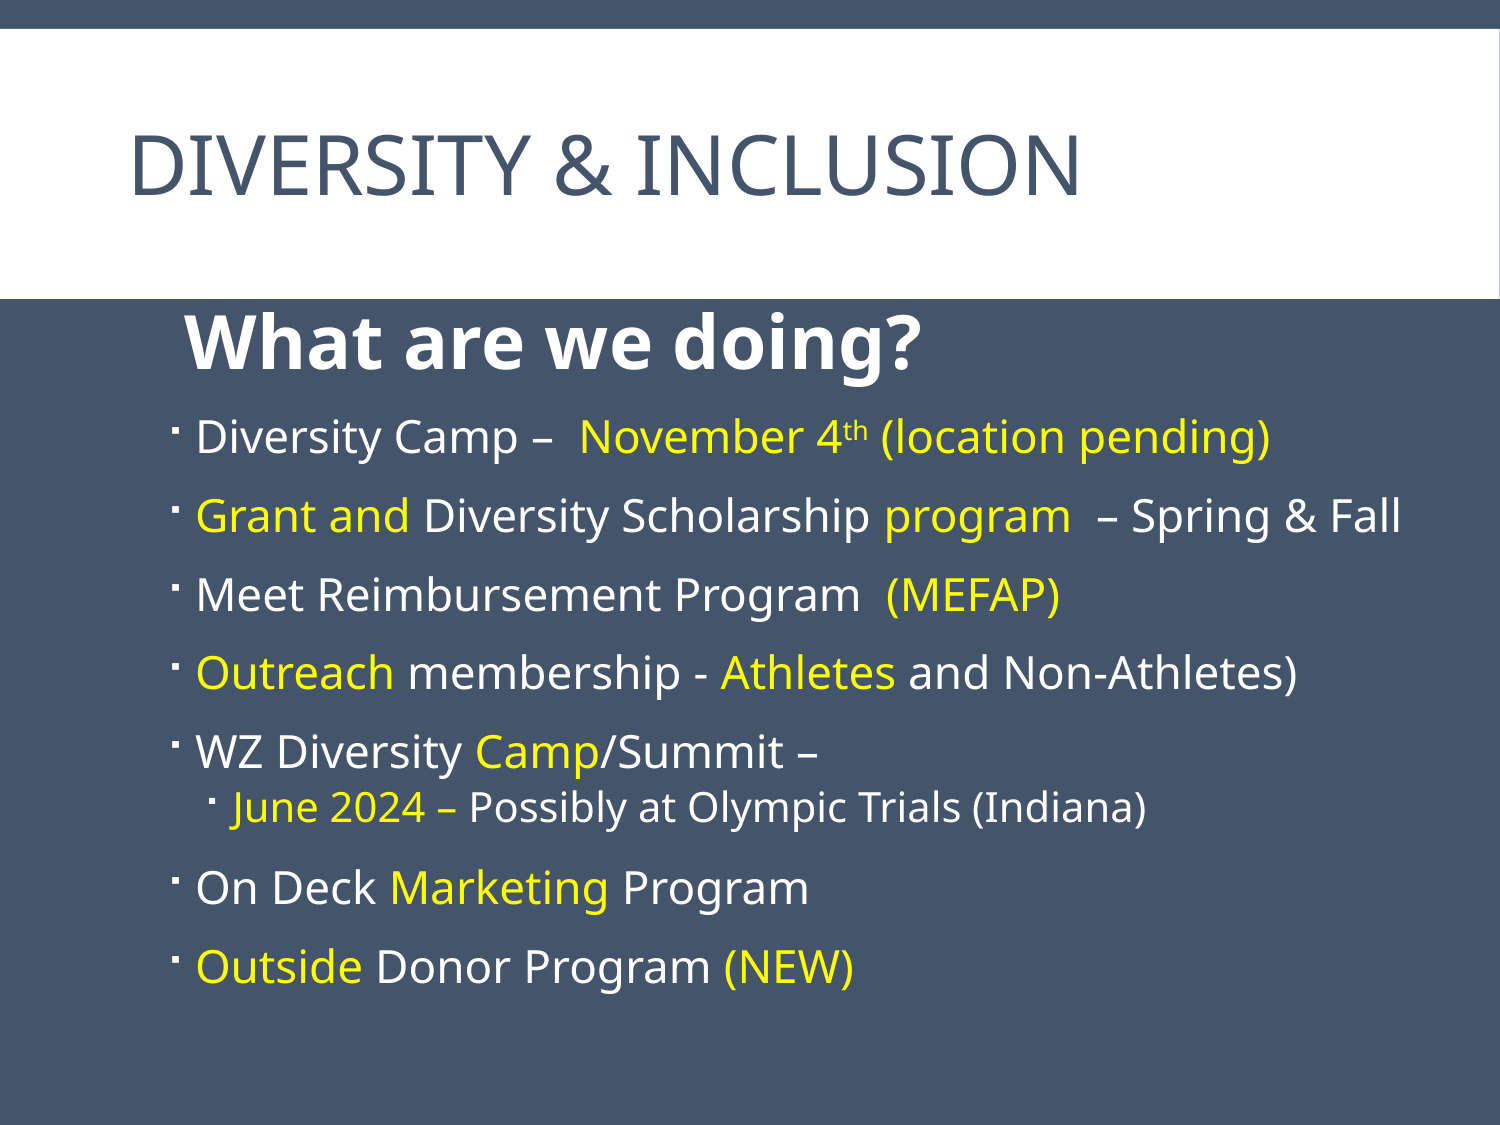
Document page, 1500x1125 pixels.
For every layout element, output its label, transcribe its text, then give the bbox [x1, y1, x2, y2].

list What are we doing? Diversity Camp – November 4th (location pending) Grant and Diversity Scholarship program – Spring & Fall Meet Reimbursement Program (MEFAP) Outreach membership - Athletes and Non-Athletes) WZ Diversity Camp/Summit – June 2024 – Possibly at Olympic Trials (Indiana) On Deck Marketing Program Outside Donor Program (NEW) [150, 296, 1475, 1122]
title Diversity & Inclusion [112, 46, 1388, 295]
